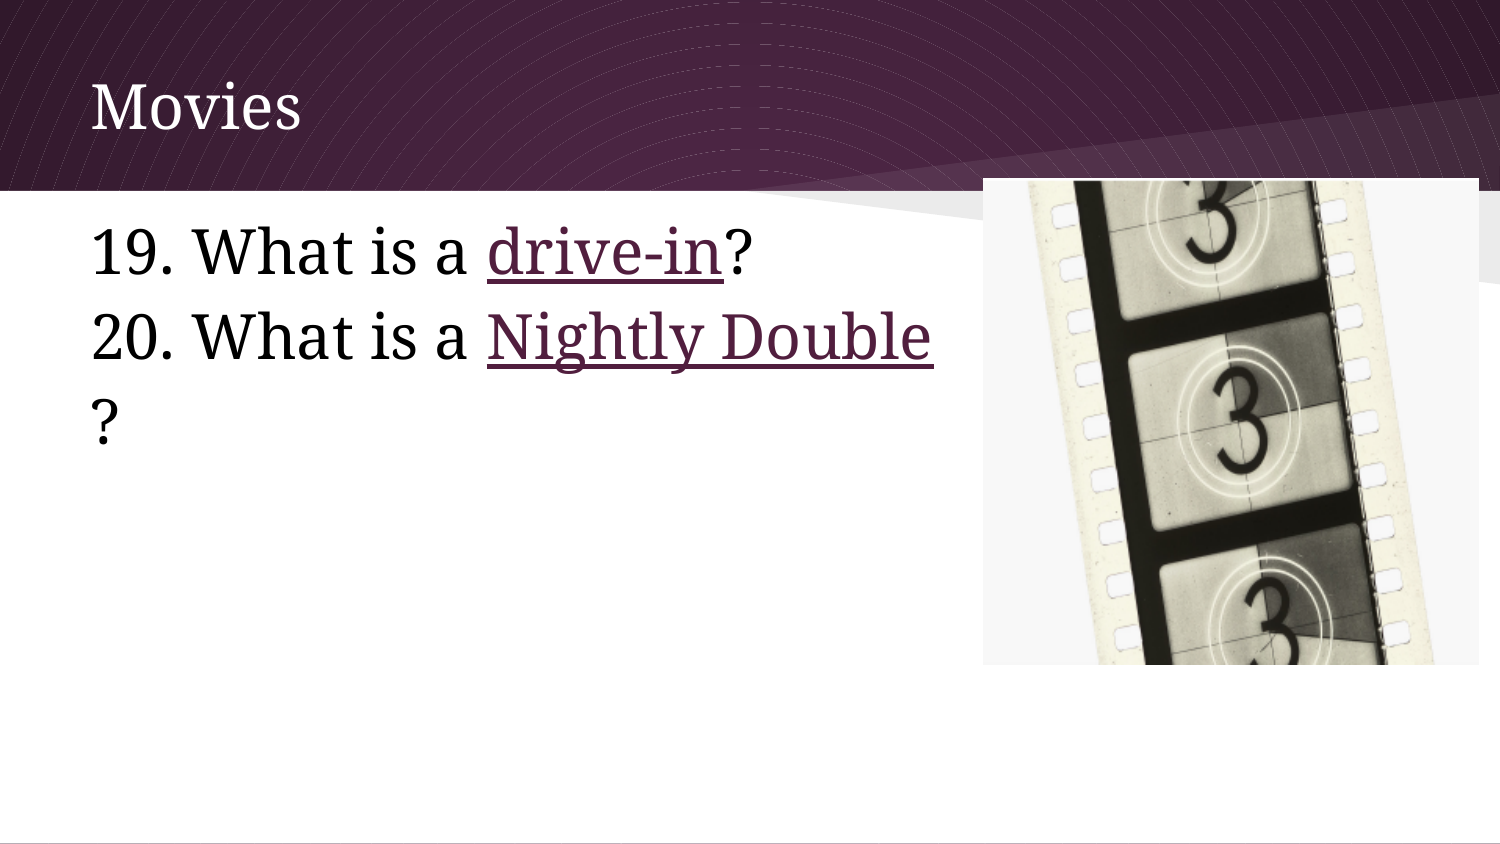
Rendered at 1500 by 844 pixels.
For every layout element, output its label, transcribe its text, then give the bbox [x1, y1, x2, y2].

list 19. What is a drive-in? 20. What is a Nightly Double? [75, 196, 957, 702]
title Movies [75, 18, 1425, 190]
picture [982, 178, 1479, 666]
